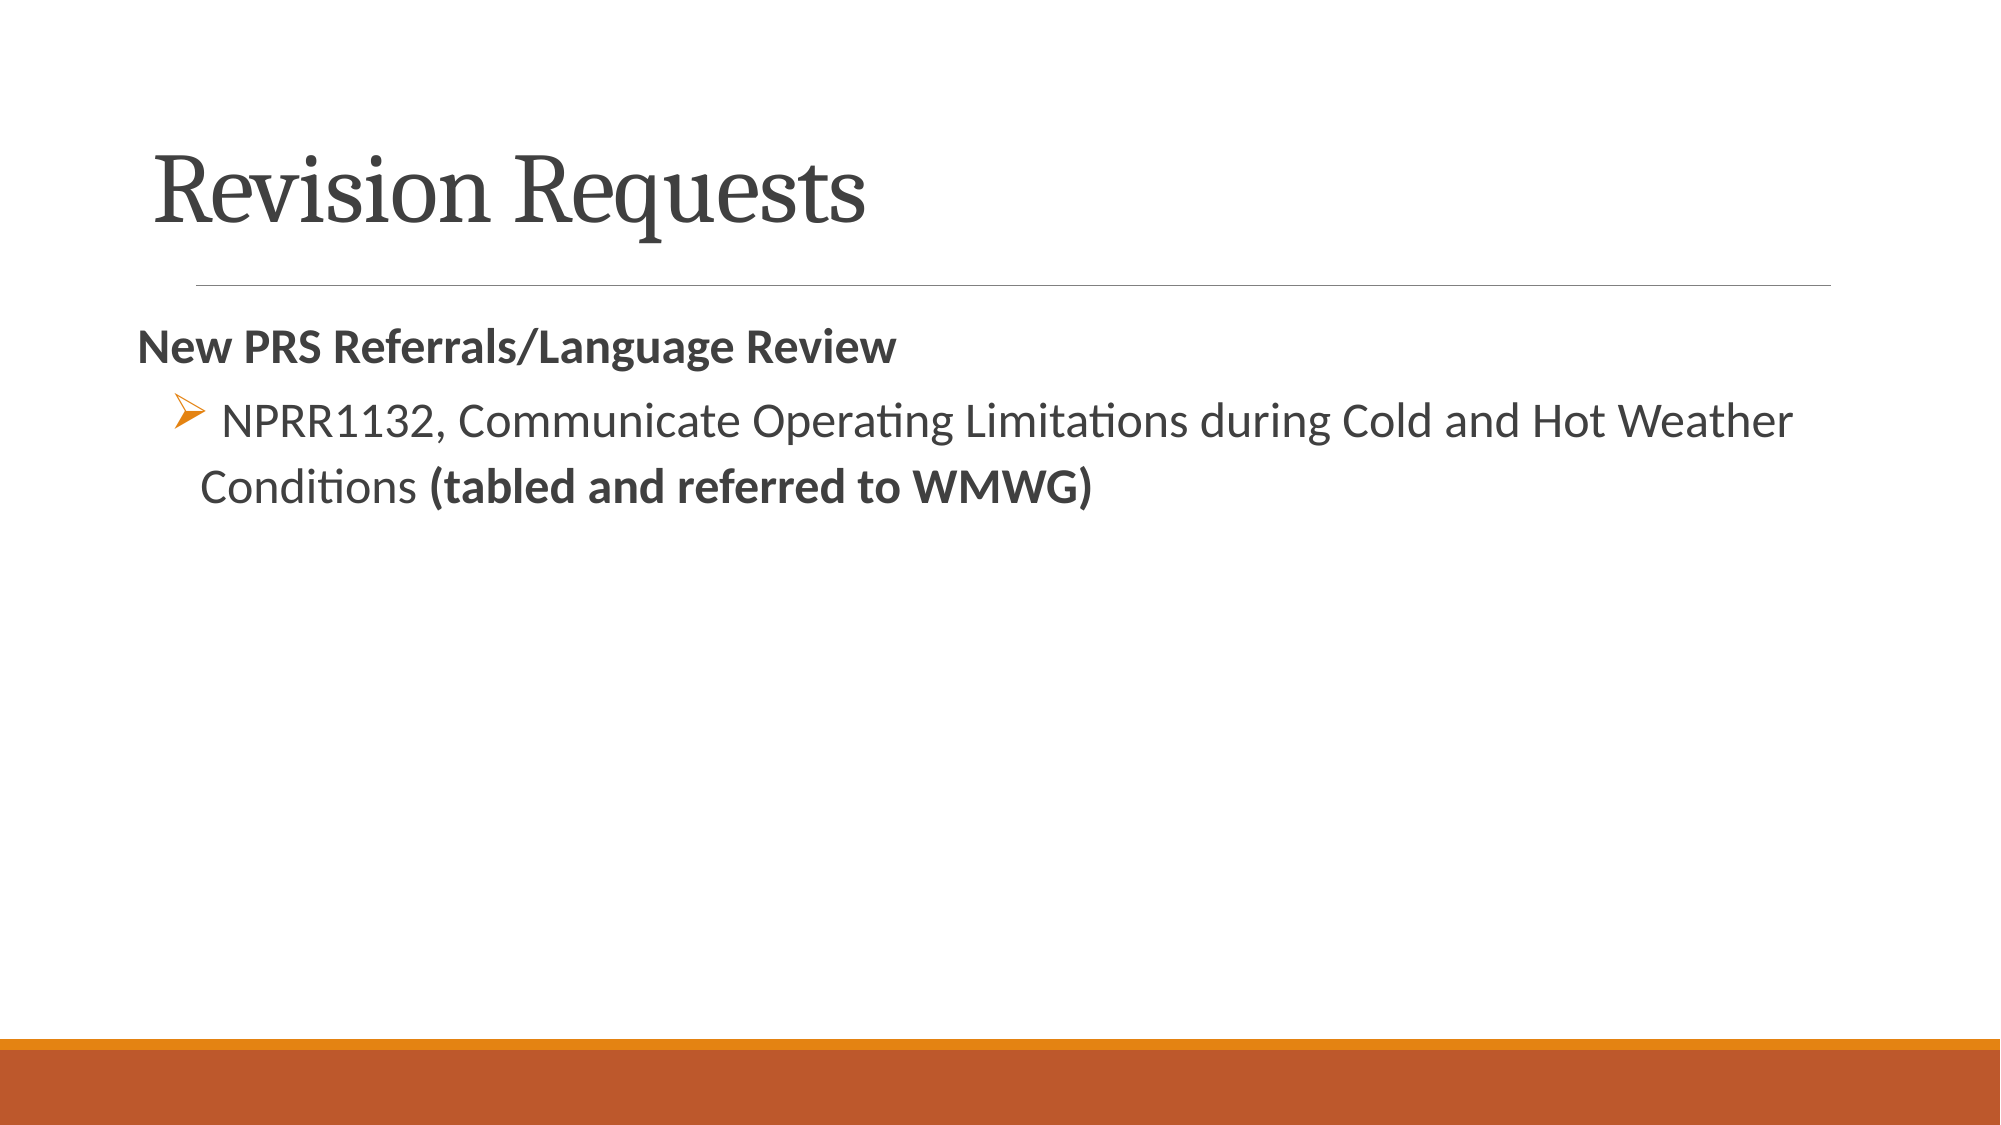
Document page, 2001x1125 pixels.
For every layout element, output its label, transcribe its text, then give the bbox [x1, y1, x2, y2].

title Revision Requests [137, 41, 1863, 251]
list New PRS Referrals/Language Review NPRR1132, Communicate Operating Limitations during Cold and Hot Weather Conditions (tabled and referred to WMWG) [137, 299, 1950, 1013]
